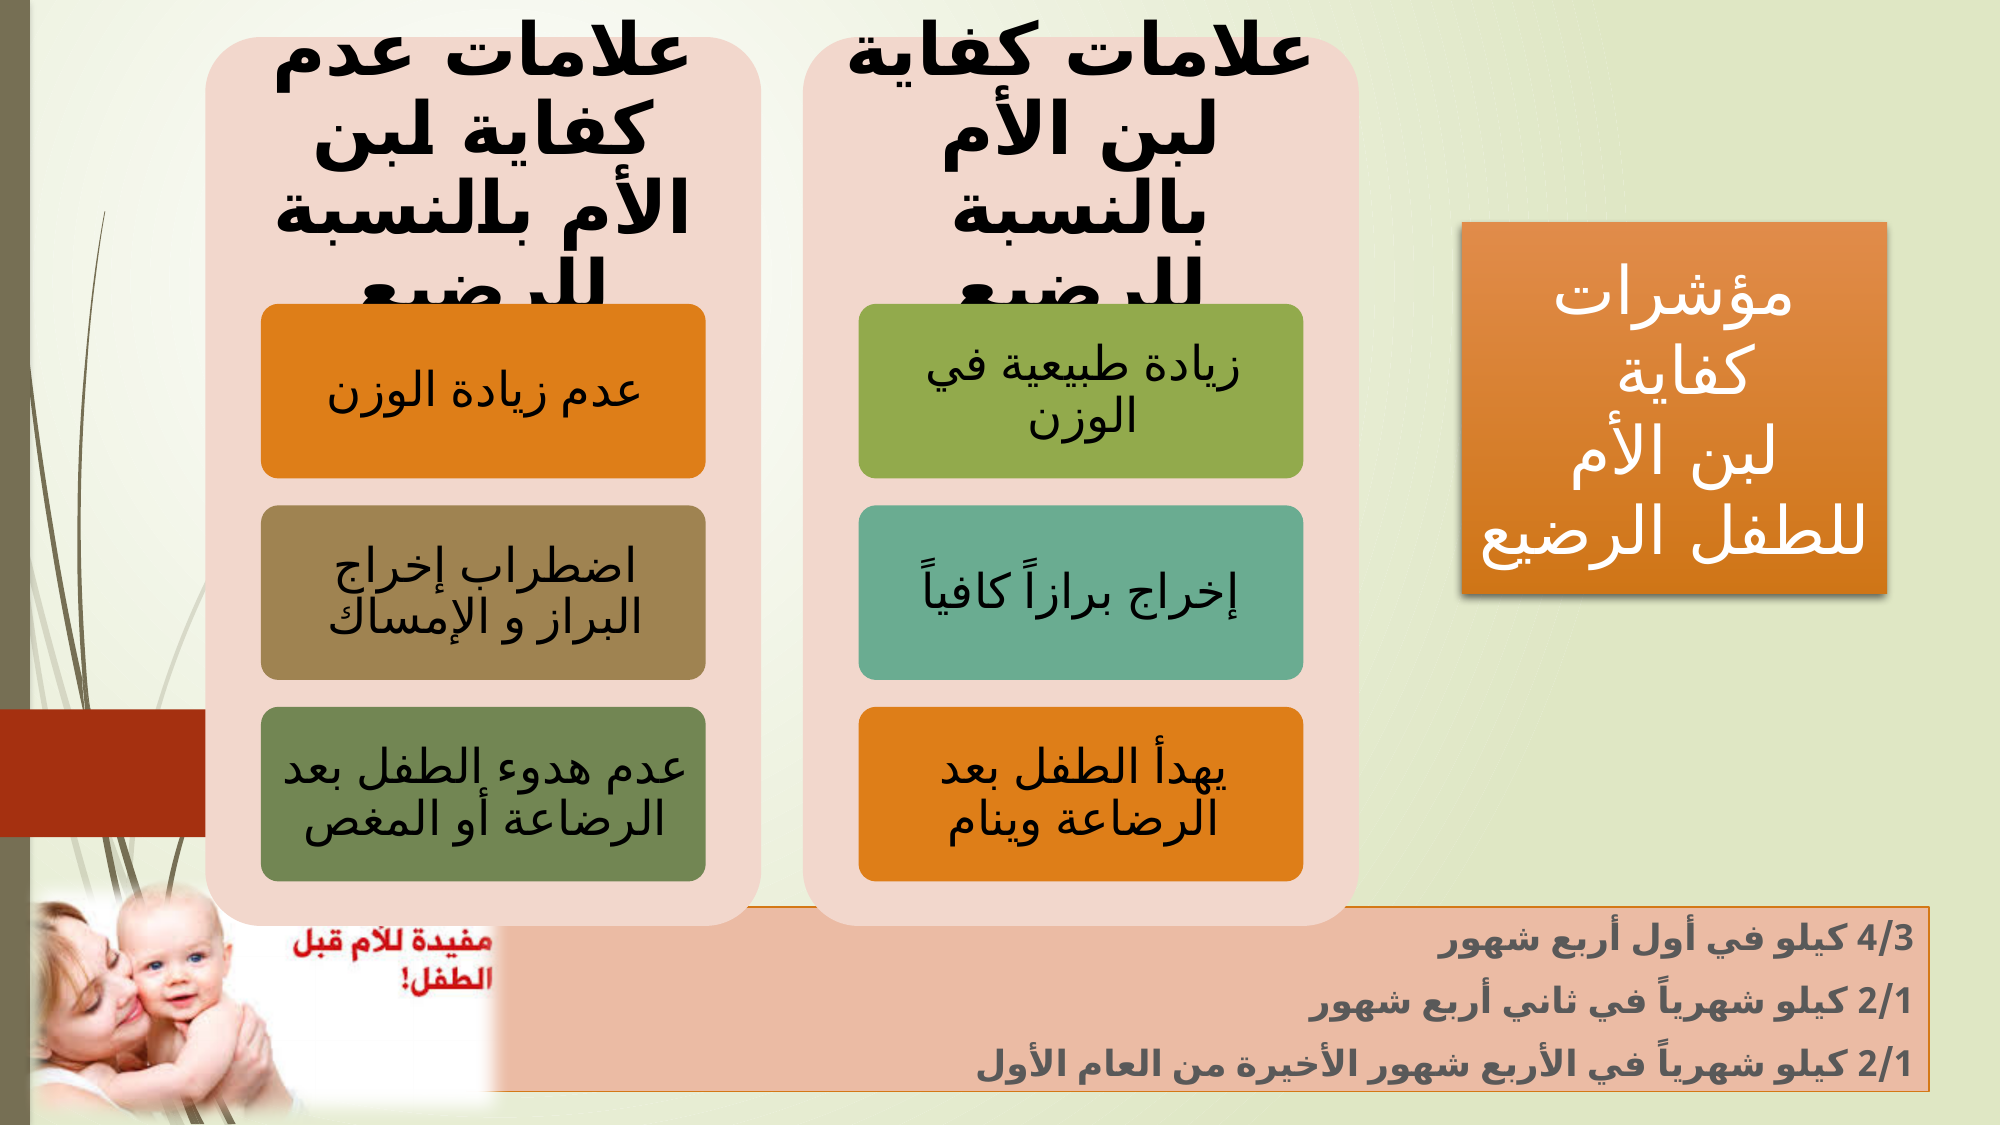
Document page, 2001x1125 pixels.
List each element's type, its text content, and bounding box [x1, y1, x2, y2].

picture [22, 873, 513, 1125]
subtitle 4/3 كيلو في أول أربع شهور 2/1 كيلو شهرياً في ثاني أربع شهور 2/1 كيلو شهرياً في الأربع شهور الأخيرة من العام الأول [516, 906, 1930, 1092]
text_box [204, 36, 1360, 927]
title مؤشرات كفاية لبن الأم للطفل الرضيع [1461, 222, 1888, 594]
